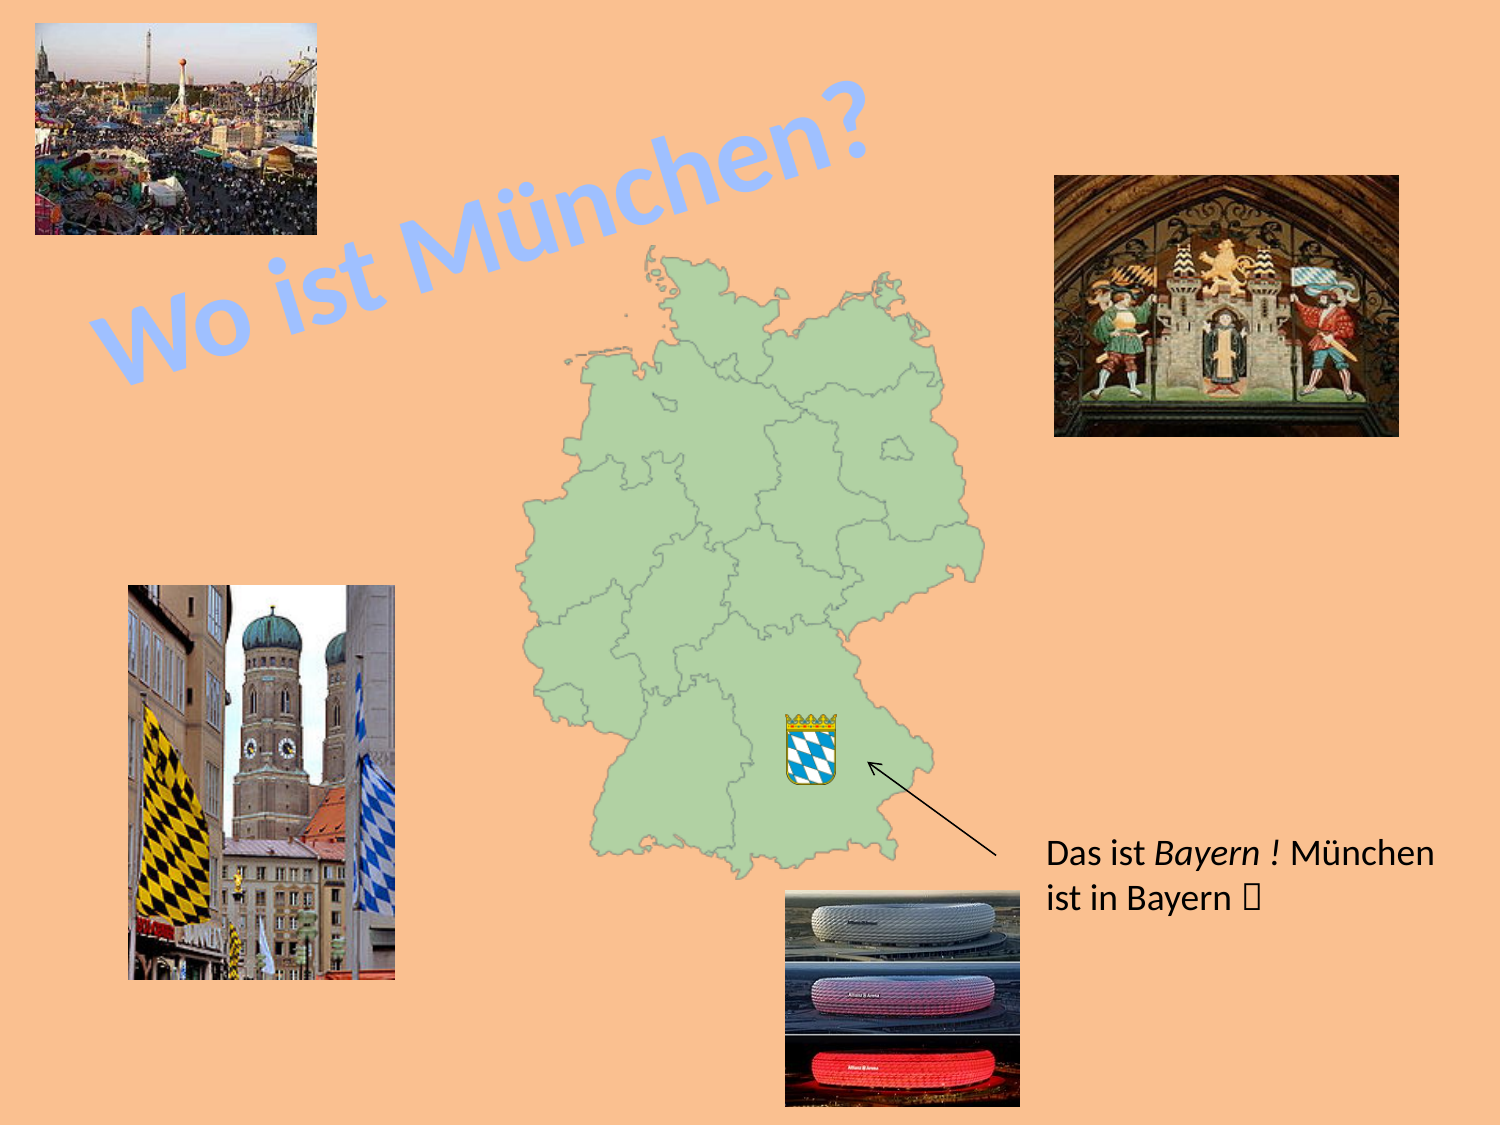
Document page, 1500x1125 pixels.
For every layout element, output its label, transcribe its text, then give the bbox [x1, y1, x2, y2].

picture [1054, 175, 1399, 437]
text_box Wo ist München? [59, 29, 911, 426]
picture [34, 23, 317, 235]
text_box Das ist Bayern ! München ist in Bayern  [1031, 820, 1465, 925]
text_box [866, 761, 997, 856]
picture [784, 890, 1020, 1108]
picture [515, 244, 985, 880]
picture [128, 585, 395, 980]
